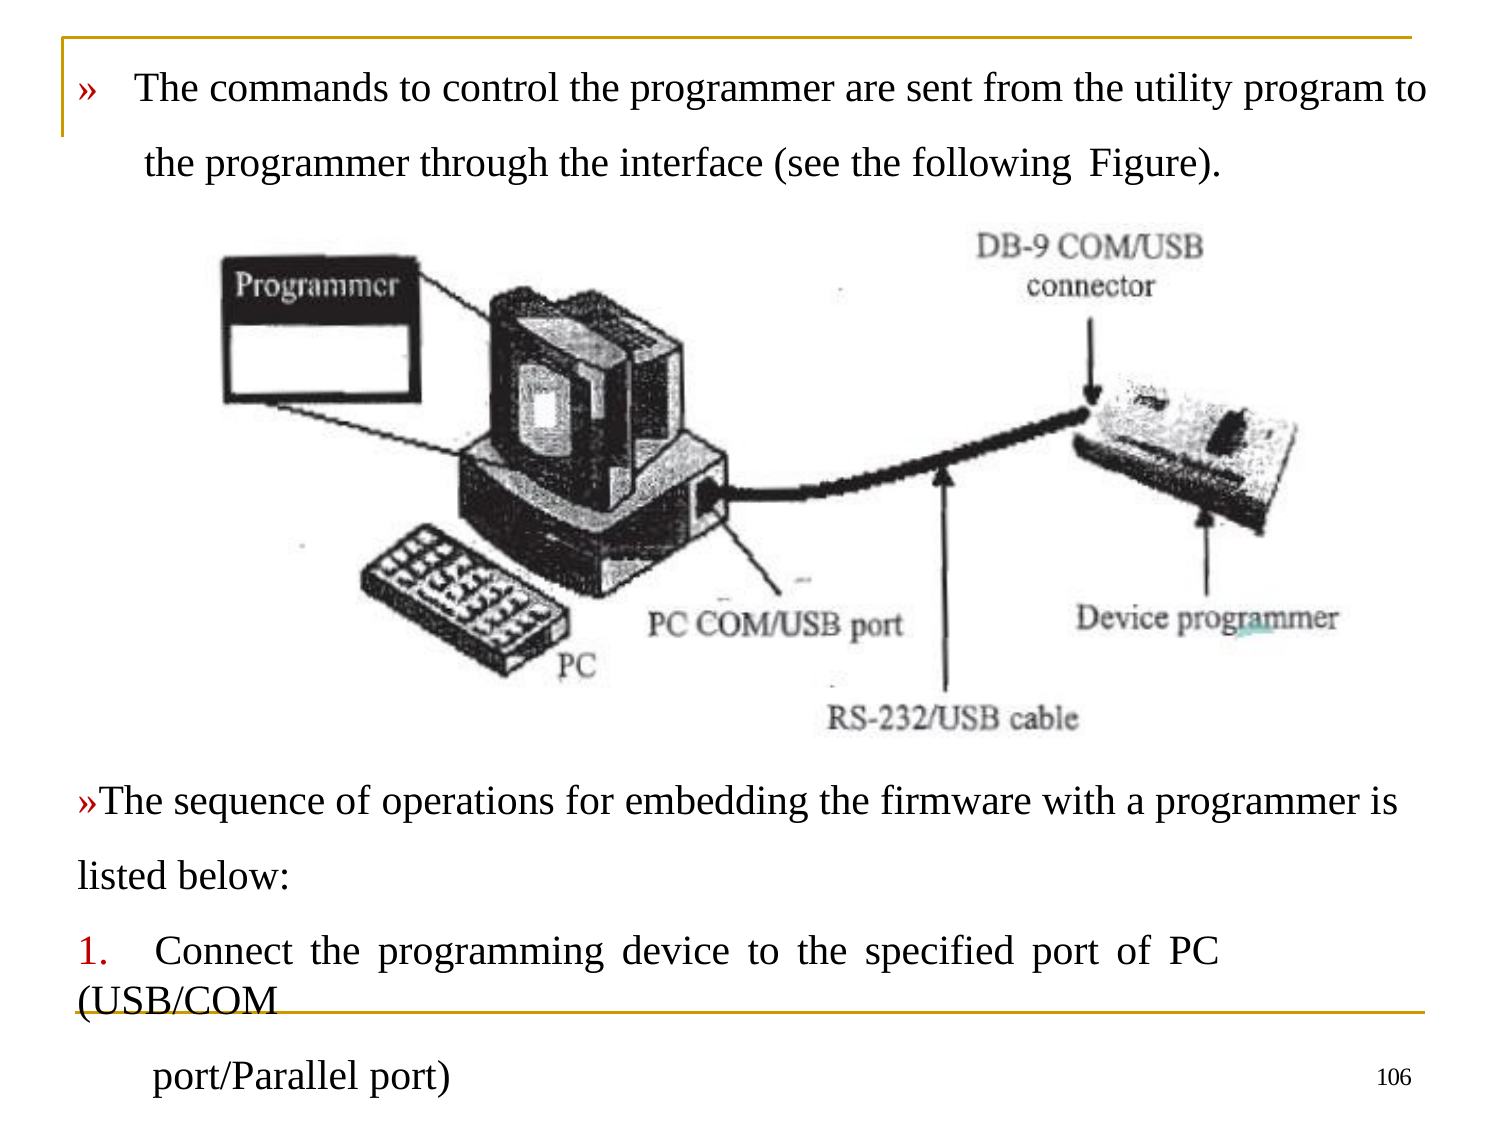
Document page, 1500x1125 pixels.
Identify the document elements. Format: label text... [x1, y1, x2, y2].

text_box 106 [1369, 1061, 1417, 1091]
text_box »The sequence of operations for embedding the firmware with a programmer is listed below: 1. Connect the programming device to the specified port of PC (USB/COM port/Parallel port) [75, 745, 1438, 1098]
title » The commands to control the programmer are sent from the utility program to the programmer through the interface (see the following Figure). [75, 32, 1438, 223]
text_box [204, 222, 1350, 738]
